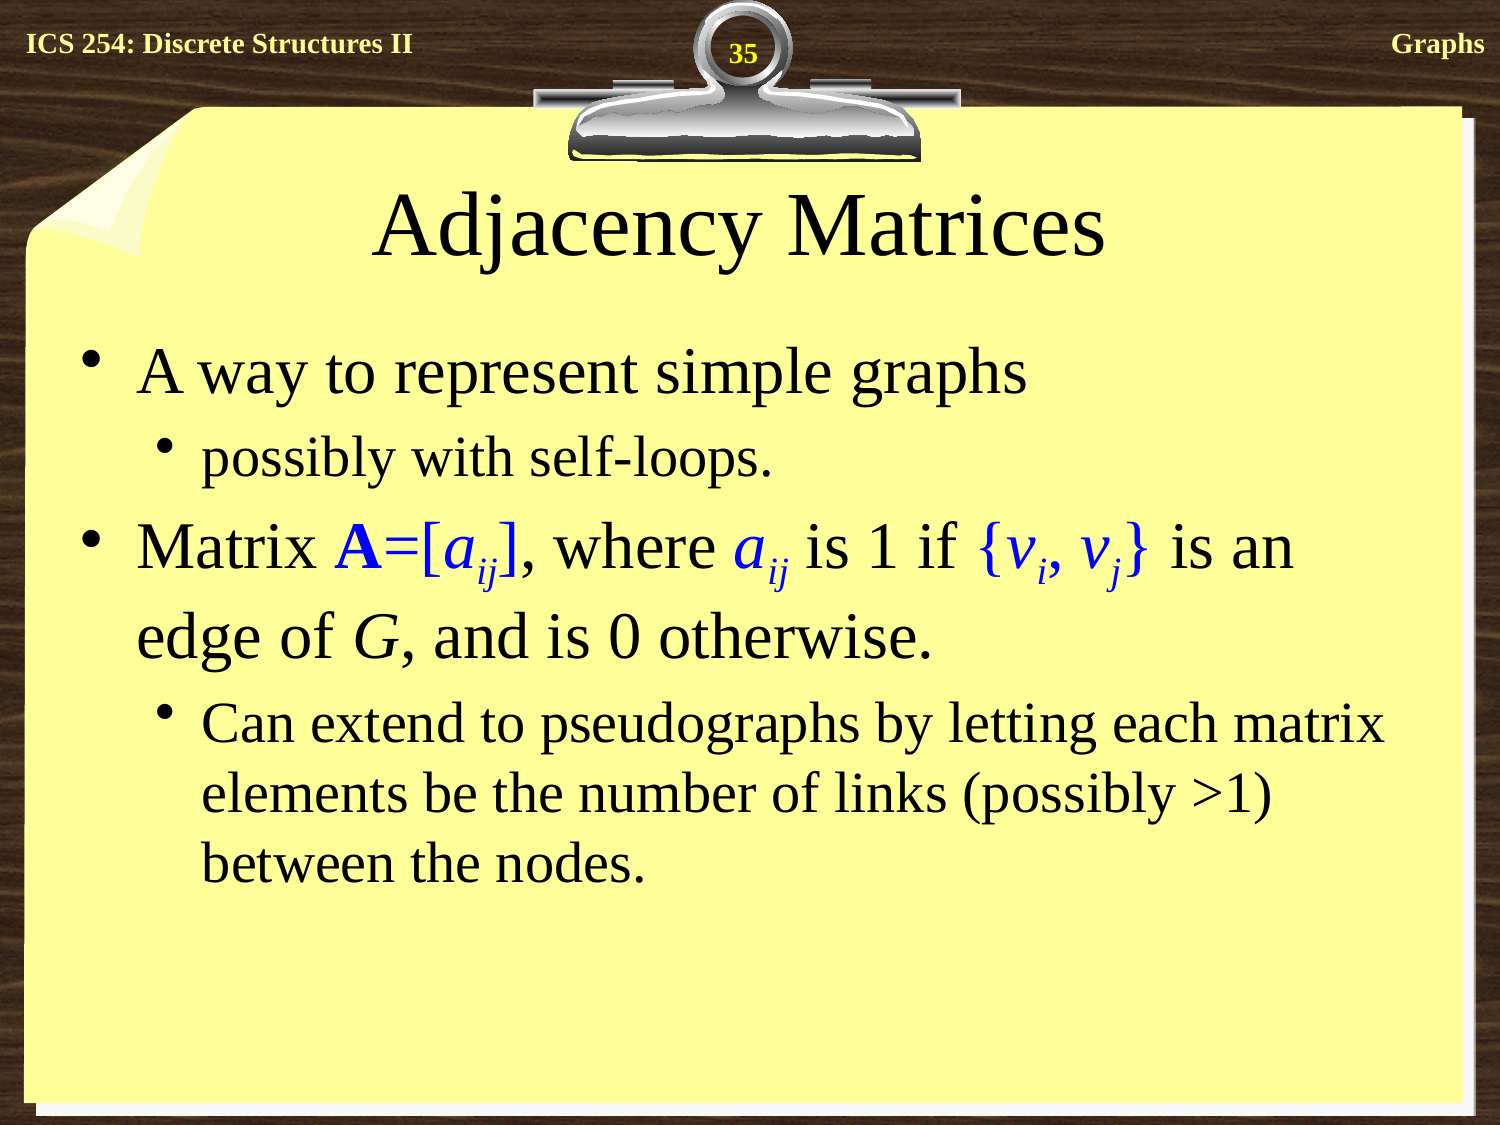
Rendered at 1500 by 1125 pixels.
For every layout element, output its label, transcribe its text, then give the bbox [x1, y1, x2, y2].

list A way to represent simple graphs possibly with self-loops. Matrix A=[aij], where aij is 1 if {vi, vj} is an edge of G, and is 0 otherwise. Can extend to pseudographs by letting each matrix elements be the number of links (possibly >1) between the nodes. [64, 318, 1405, 975]
picture [673, 84, 708, 89]
title Adjacency Matrices [77, 125, 1403, 313]
slide_number 35 [394, 18, 774, 84]
picture [0, 0, 1500, 1125]
